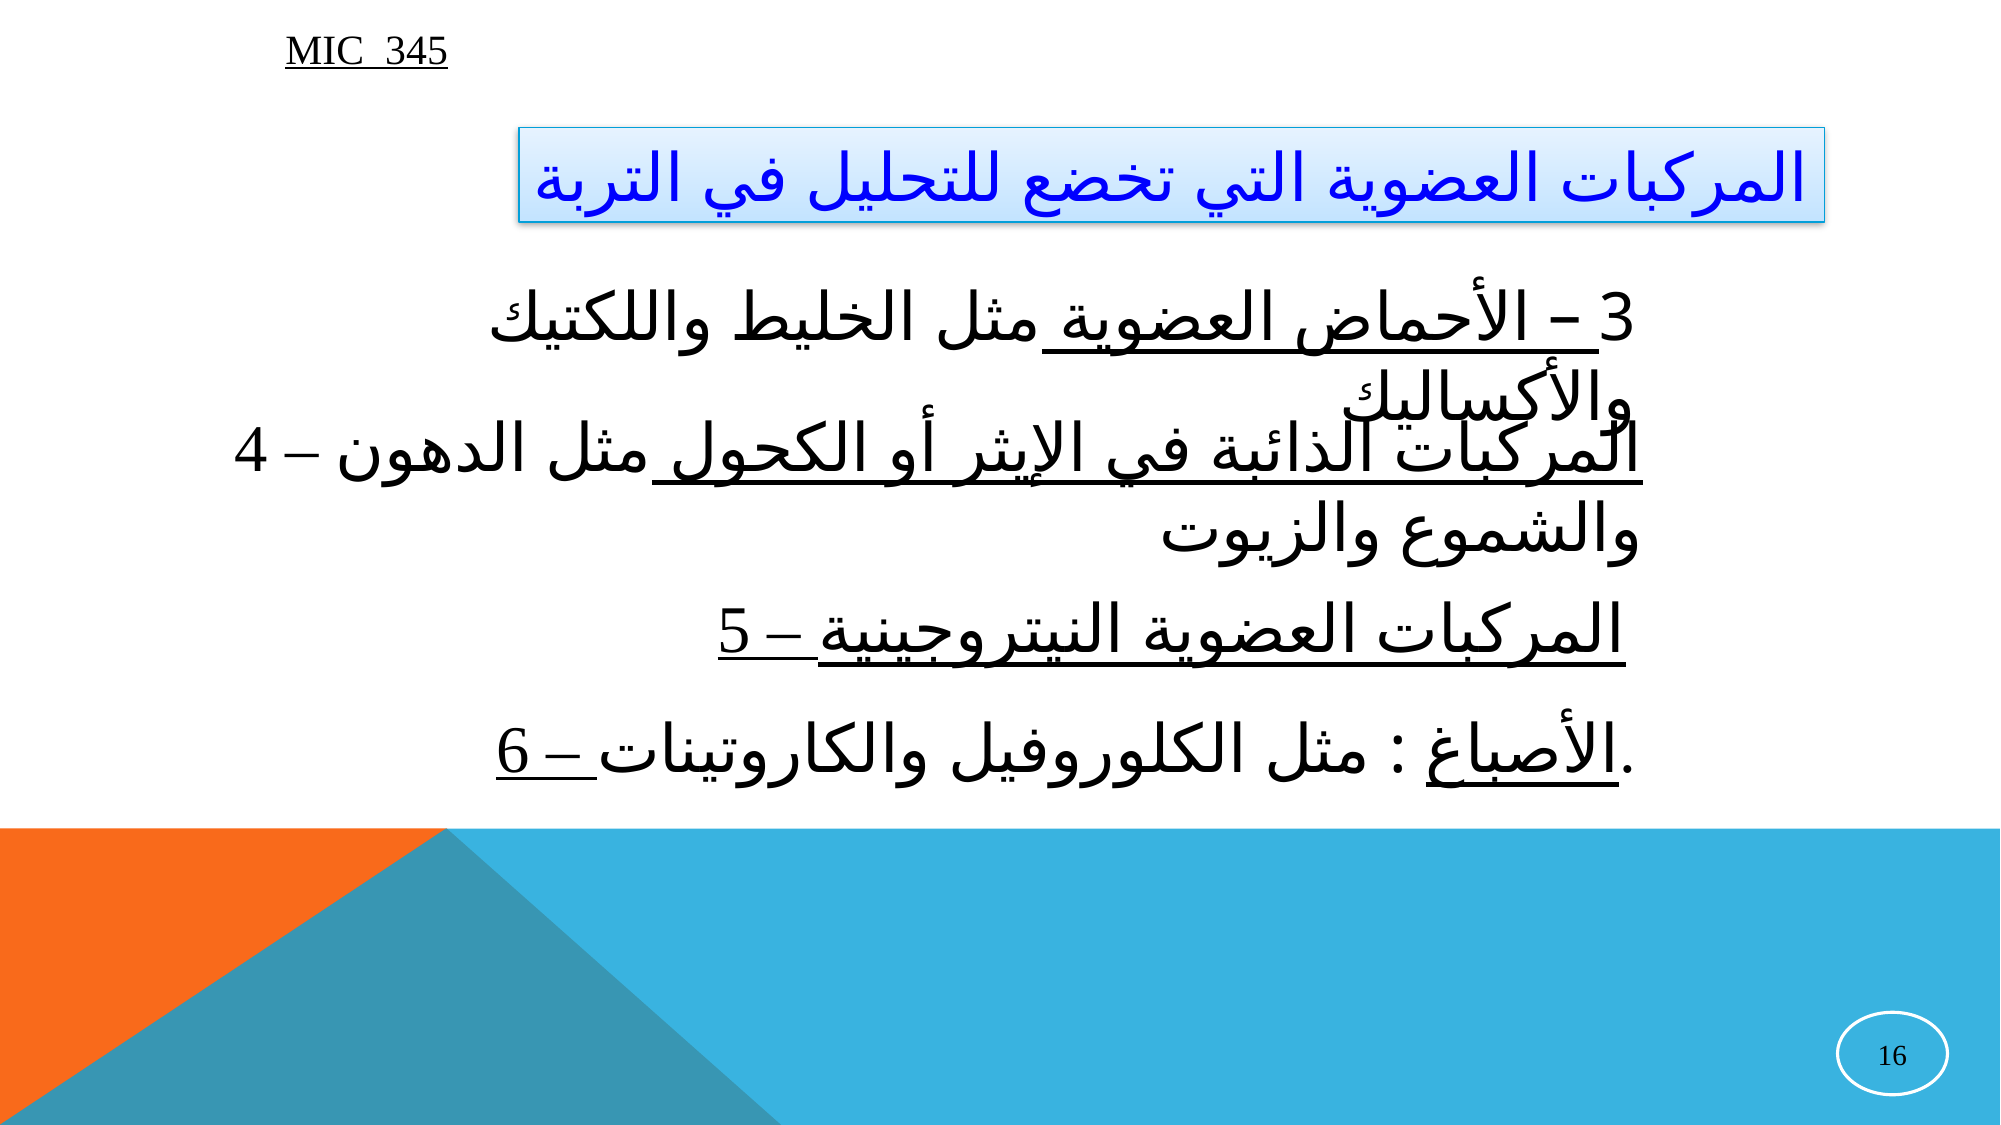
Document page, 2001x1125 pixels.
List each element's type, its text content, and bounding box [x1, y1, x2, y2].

text_box المركبات العضوية التي تخضع للتحليل في التربة [518, 127, 1825, 223]
text_box 6 – الأصباغ : مثل الكلوروفيل والكاروتينات. [130, 698, 1651, 817]
text_box MIC 345 [270, 0, 1721, 121]
text_box 4 – المركبات الذائبة في الإيثر أو الكحول مثل الدهون والشموع والزيوت [137, 397, 1658, 575]
slide_number 16 [1835, 1010, 1950, 1097]
text_box 3 – الأحماض العضوية مثل الخليط واللكتيك والأكساليك [279, 266, 1651, 361]
text_box 5 – المركبات العضوية النيتروجينية [137, 578, 1658, 697]
